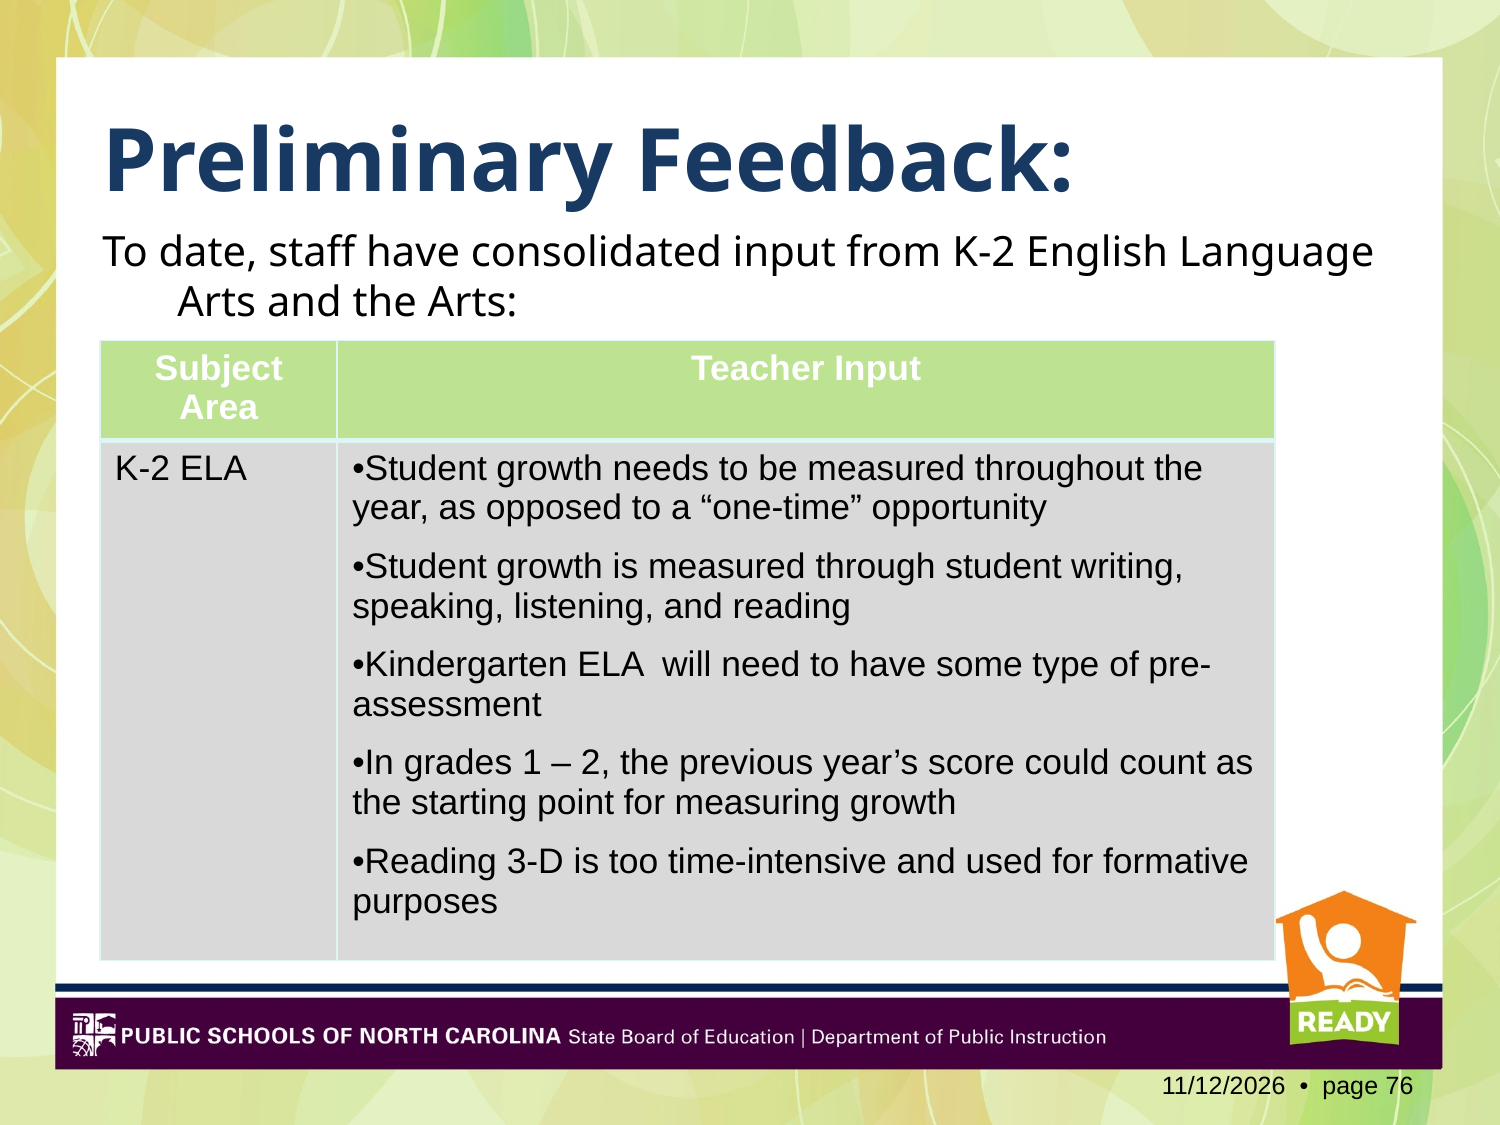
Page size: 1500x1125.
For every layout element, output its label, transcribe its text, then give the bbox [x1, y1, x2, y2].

title Preliminary Feedback: [87, 87, 1413, 217]
table_cell Student growth needs to be measured throughout the year, as opposed to a “one-time” opportunity Student growth is measured through student writing, speaking, listening, and reading Kindergarten ELA will need to have some type of pre-assessment In grades 1 – 2, the previous year’s score could count as the starting point for measuring growth Reading 3-D is too time-intensive and used for formative purposes [338, 443, 1274, 960]
text_box To date, staff have consolidated input from K-2 English Language Arts and the Arts: [87, 217, 1413, 333]
table_cell K-2 ELA [101, 443, 336, 960]
table_header Teacher Input [338, 341, 1274, 438]
table_header Subject Area [101, 341, 336, 438]
text_box [99, 333, 1413, 437]
picture [0, 0, 1500, 1125]
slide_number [1147, 1062, 1460, 1122]
